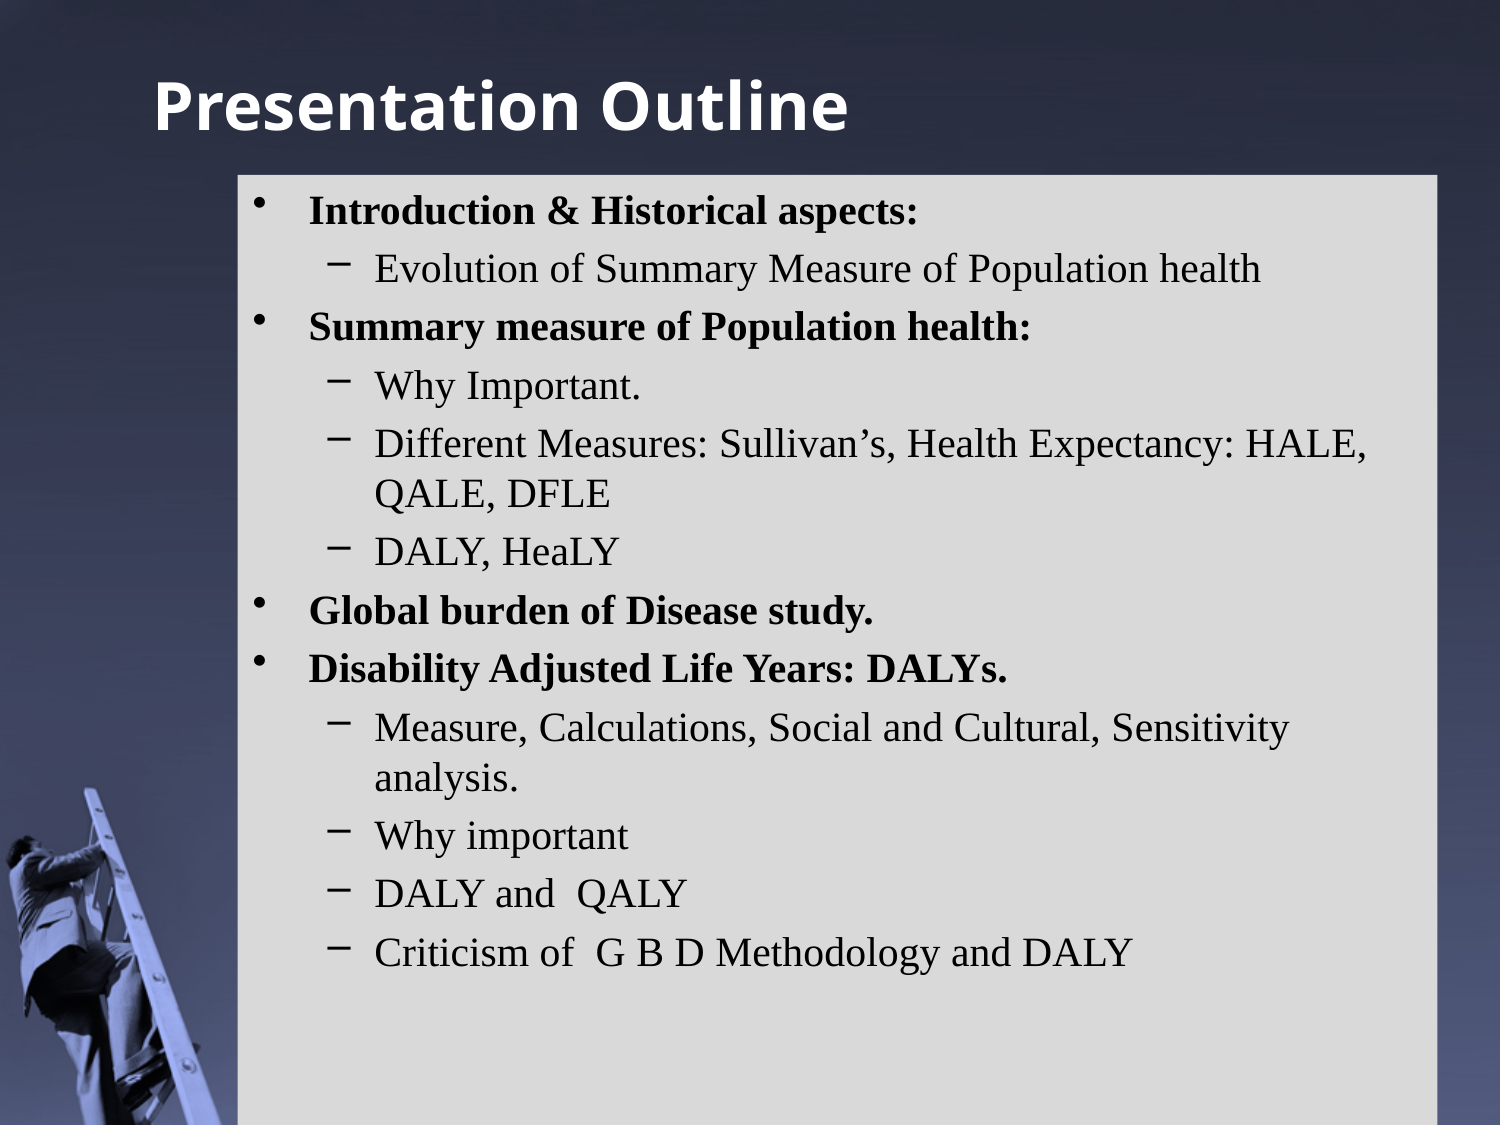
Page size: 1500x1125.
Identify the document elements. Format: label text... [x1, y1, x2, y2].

title Presentation Outline [137, 44, 1476, 163]
list Introduction & Historical aspects: Evolution of Summary Measure of Population health Summary measure of Population health: Why Important. Different Measures: Sullivan’s, Health Expectancy: HALE, QALE, DFLE DALY, HeaLY Global burden of Disease study. Disability Adjusted Life Years: DALYs. Measure, Calculations, Social and Cultural, Sensitivity analysis. Why important DALY and QALY Criticism of G B D Methodology and DALY [237, 174, 1438, 1125]
